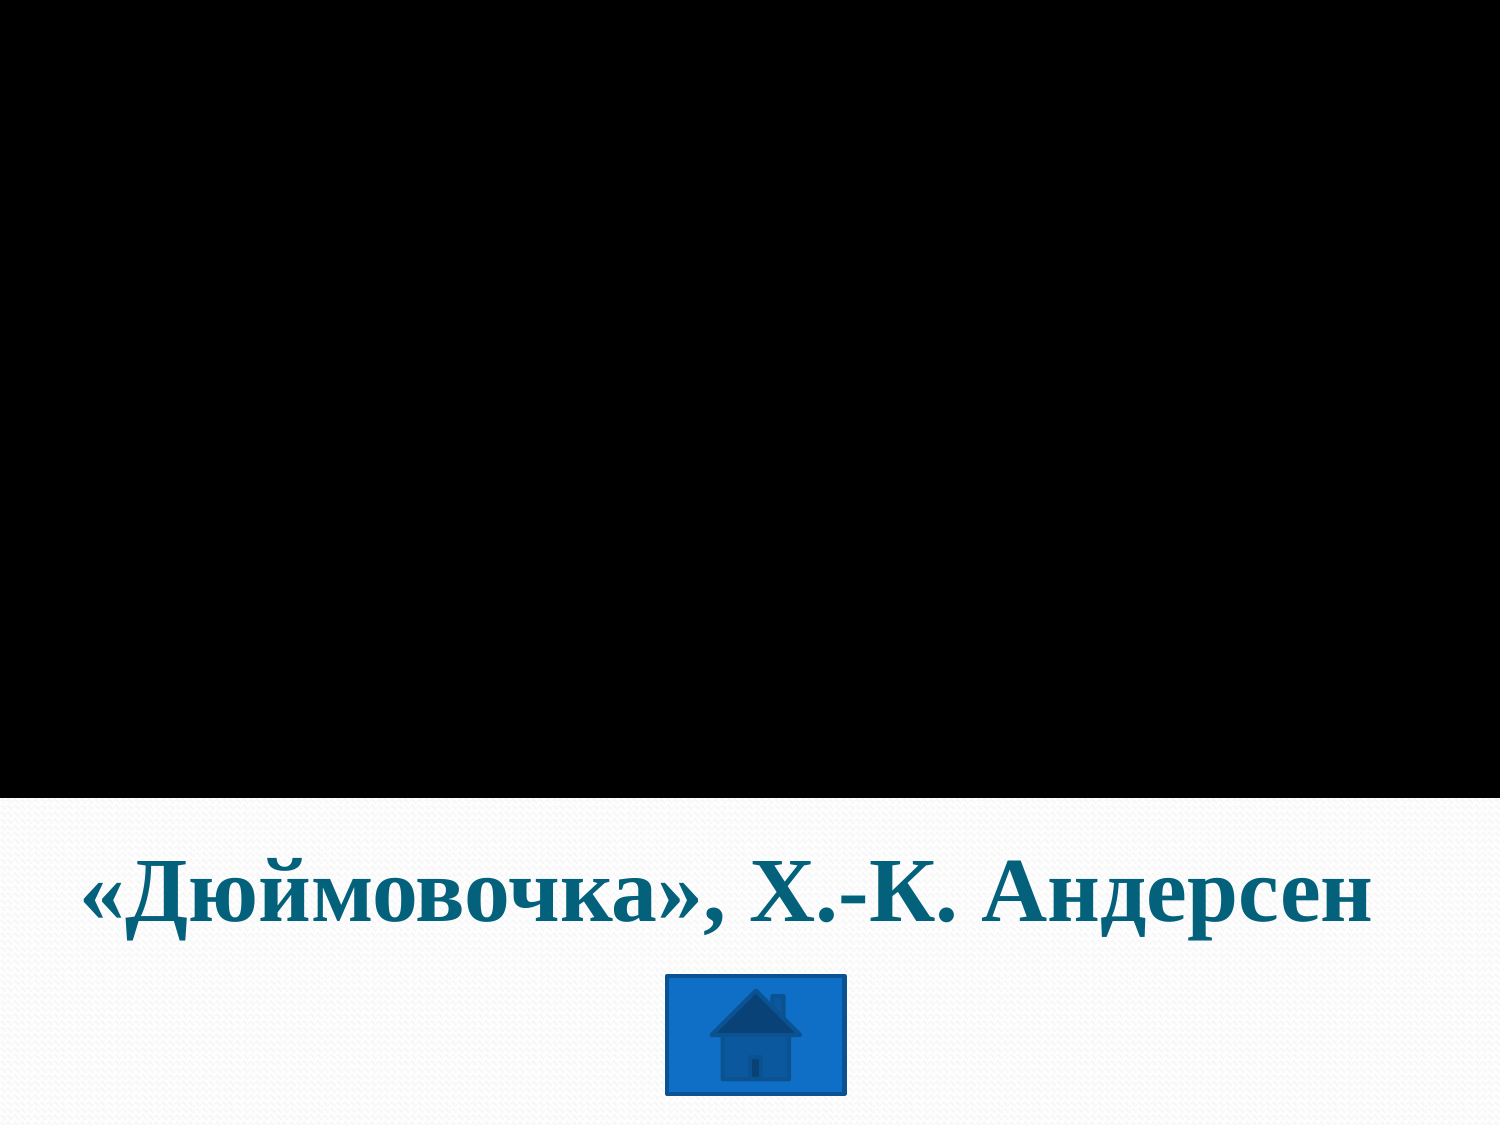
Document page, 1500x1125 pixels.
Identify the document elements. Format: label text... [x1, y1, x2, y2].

text_box [665, 974, 847, 1096]
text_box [0, 0, 1500, 799]
text_box «Дюймовочка», Х.-К. Андерсен [64, 822, 1471, 947]
